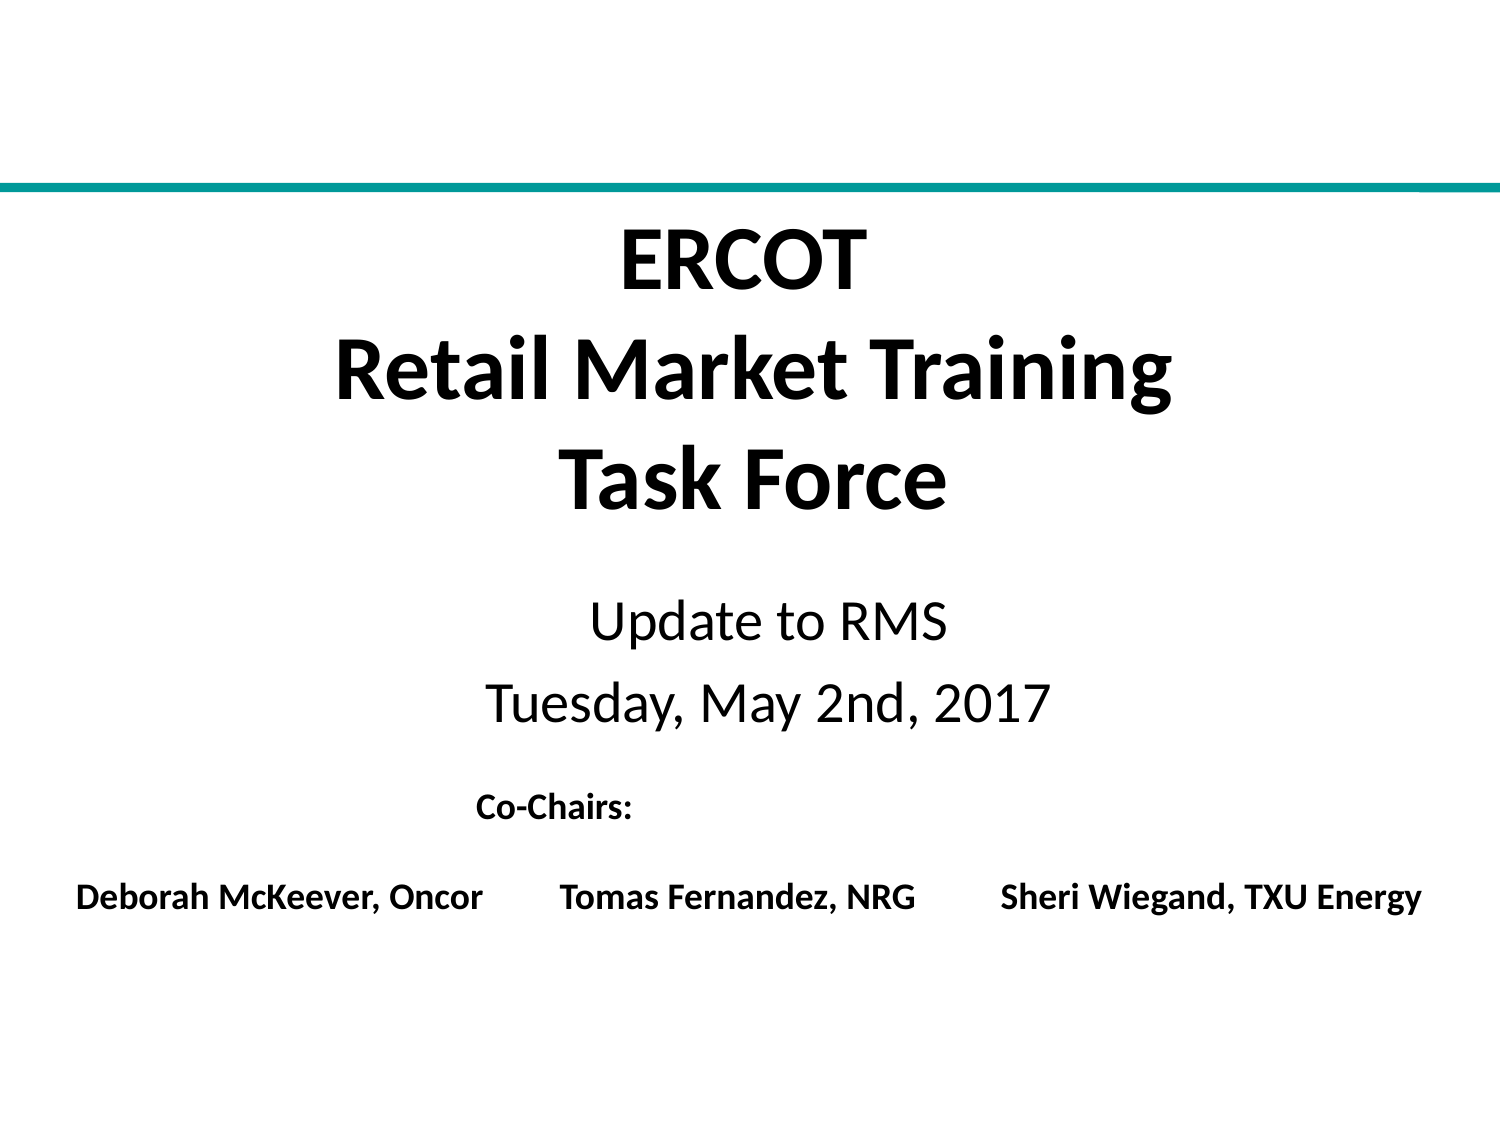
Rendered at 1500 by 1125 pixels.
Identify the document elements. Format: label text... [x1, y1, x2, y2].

footer Co-Chairs: Deborah McKeever, Oncor Tomas Fernandez, NRG Sheri Wiegand, TXU Energy [0, 774, 1500, 1063]
subtitle Update to RMS Tuesday, May 2nd, 2017 [249, 574, 1288, 763]
title ERCOT Retail Market Training Task Force [124, 212, 1363, 513]
